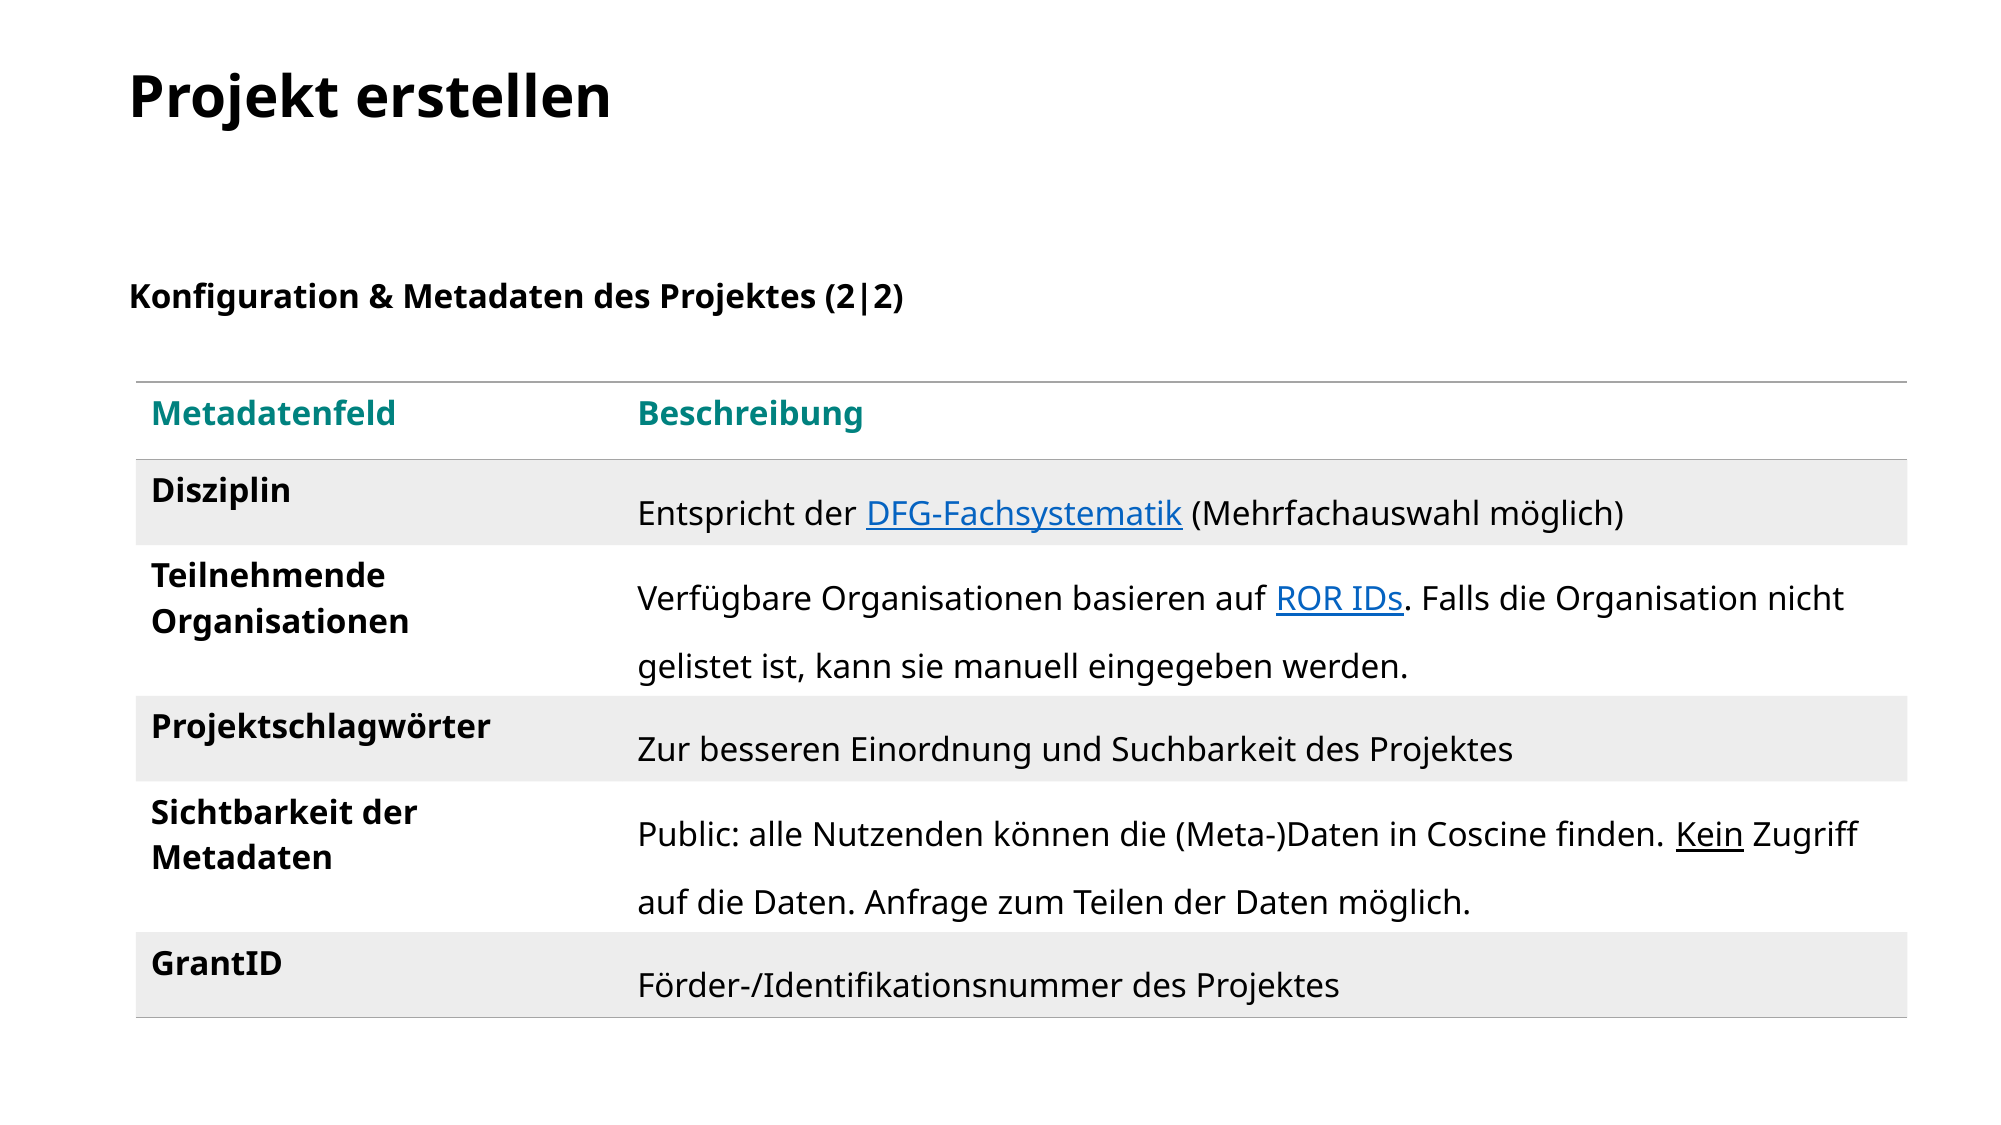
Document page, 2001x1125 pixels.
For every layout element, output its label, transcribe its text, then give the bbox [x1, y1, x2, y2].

table_cell Zur besseren Einordnung und Suchbarkeit des Projektes [622, 696, 1907, 781]
table_cell Förder-/Identifikationsnummer des Projektes [622, 932, 1907, 1017]
list Konfiguration & Metadaten des Projektes (2|2) [114, 248, 1886, 336]
table_cell Teilnehmende Organisationen [136, 545, 622, 696]
table_header Metadatenfeld [136, 383, 622, 459]
title Projekt erstellen [114, 59, 1886, 148]
table_cell GrantID [136, 932, 622, 1017]
table_cell Projektschlagwörter [136, 696, 622, 781]
table_cell Verfügbare Organisationen basieren auf ROR IDs. Falls die Organisation nicht gelistet ist, kann sie manuell eingegeben werden. [622, 545, 1907, 696]
table_header Beschreibung [622, 383, 1907, 459]
table_cell Public: alle Nutzenden können die (Meta-)Daten in Coscine finden. Kein Zugriff auf die Daten. Anfrage zum Teilen der Daten möglich. [622, 781, 1907, 932]
table_cell Disziplin [136, 460, 622, 545]
table_cell Entspricht der DFG-Fachsystematik (Mehrfachauswahl möglich) [622, 460, 1907, 545]
table_cell Sichtbarkeit der Metadaten [136, 781, 622, 932]
